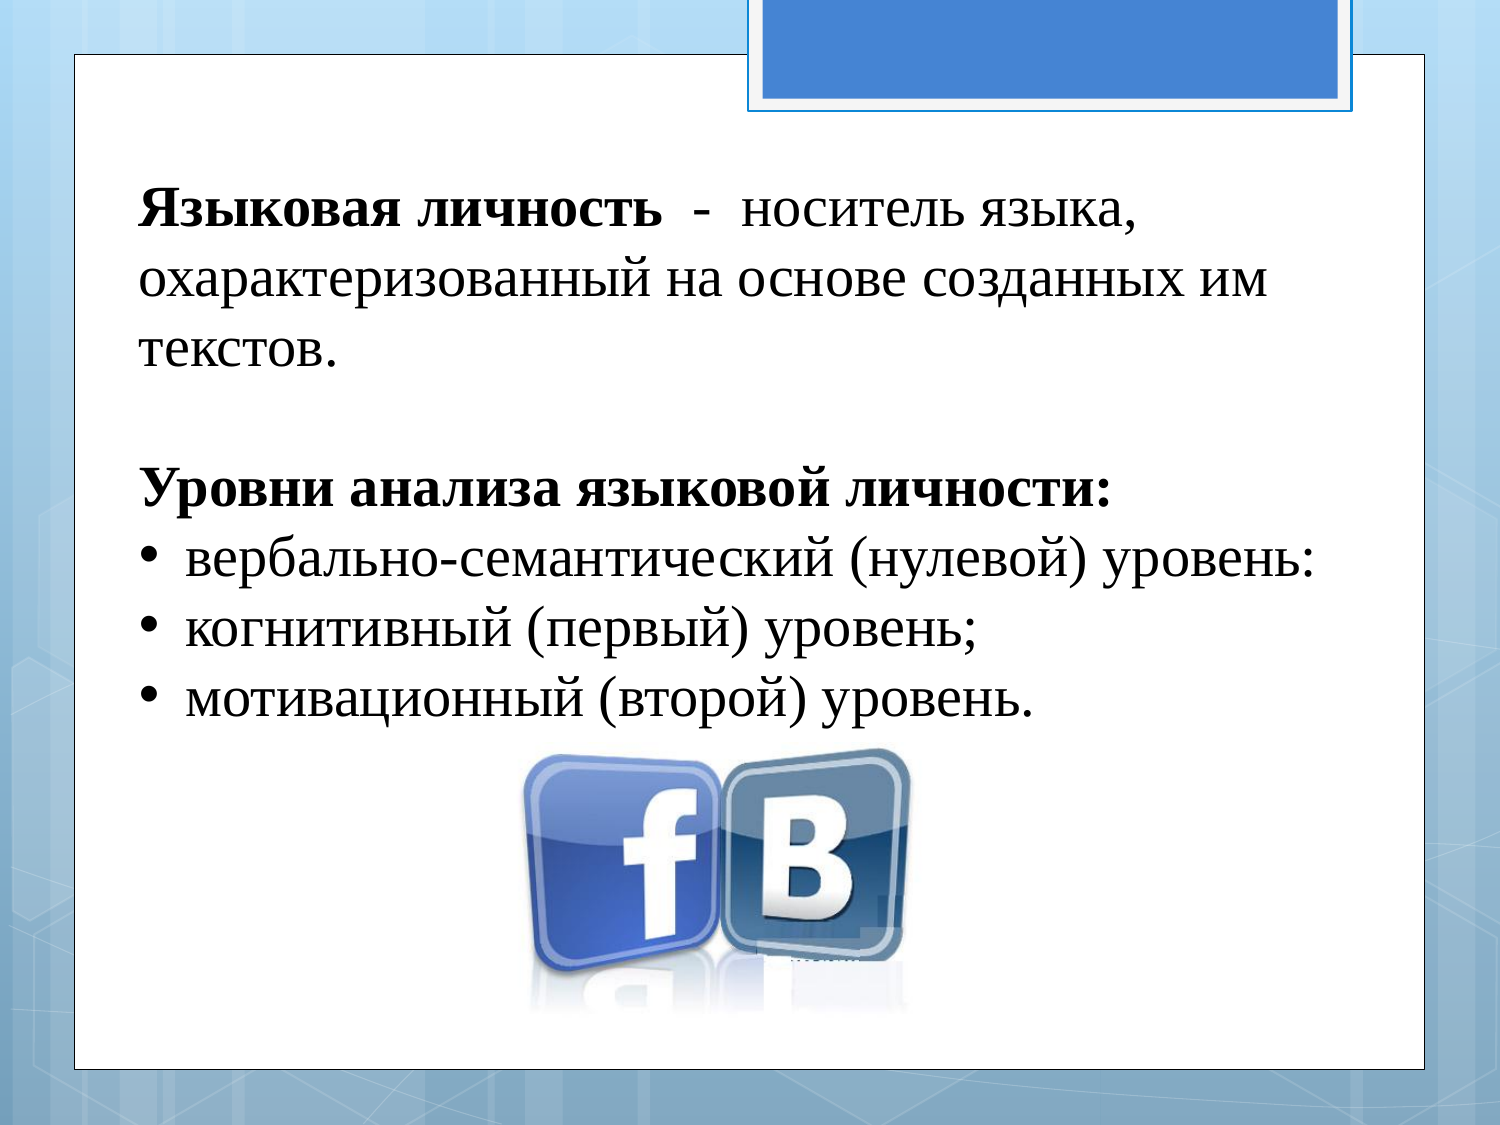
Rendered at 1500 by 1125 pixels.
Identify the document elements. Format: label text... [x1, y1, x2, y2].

picture [501, 742, 940, 1038]
text_box Языковая личность - носитель языка, охарактеризованный на основе созданных им текстов. Уровни анализа языковой личности: вербально­-семантический (нулевой) уровень: когнитивный (первый) уровень; мотивационный (второй) уровень. [123, 160, 1388, 736]
